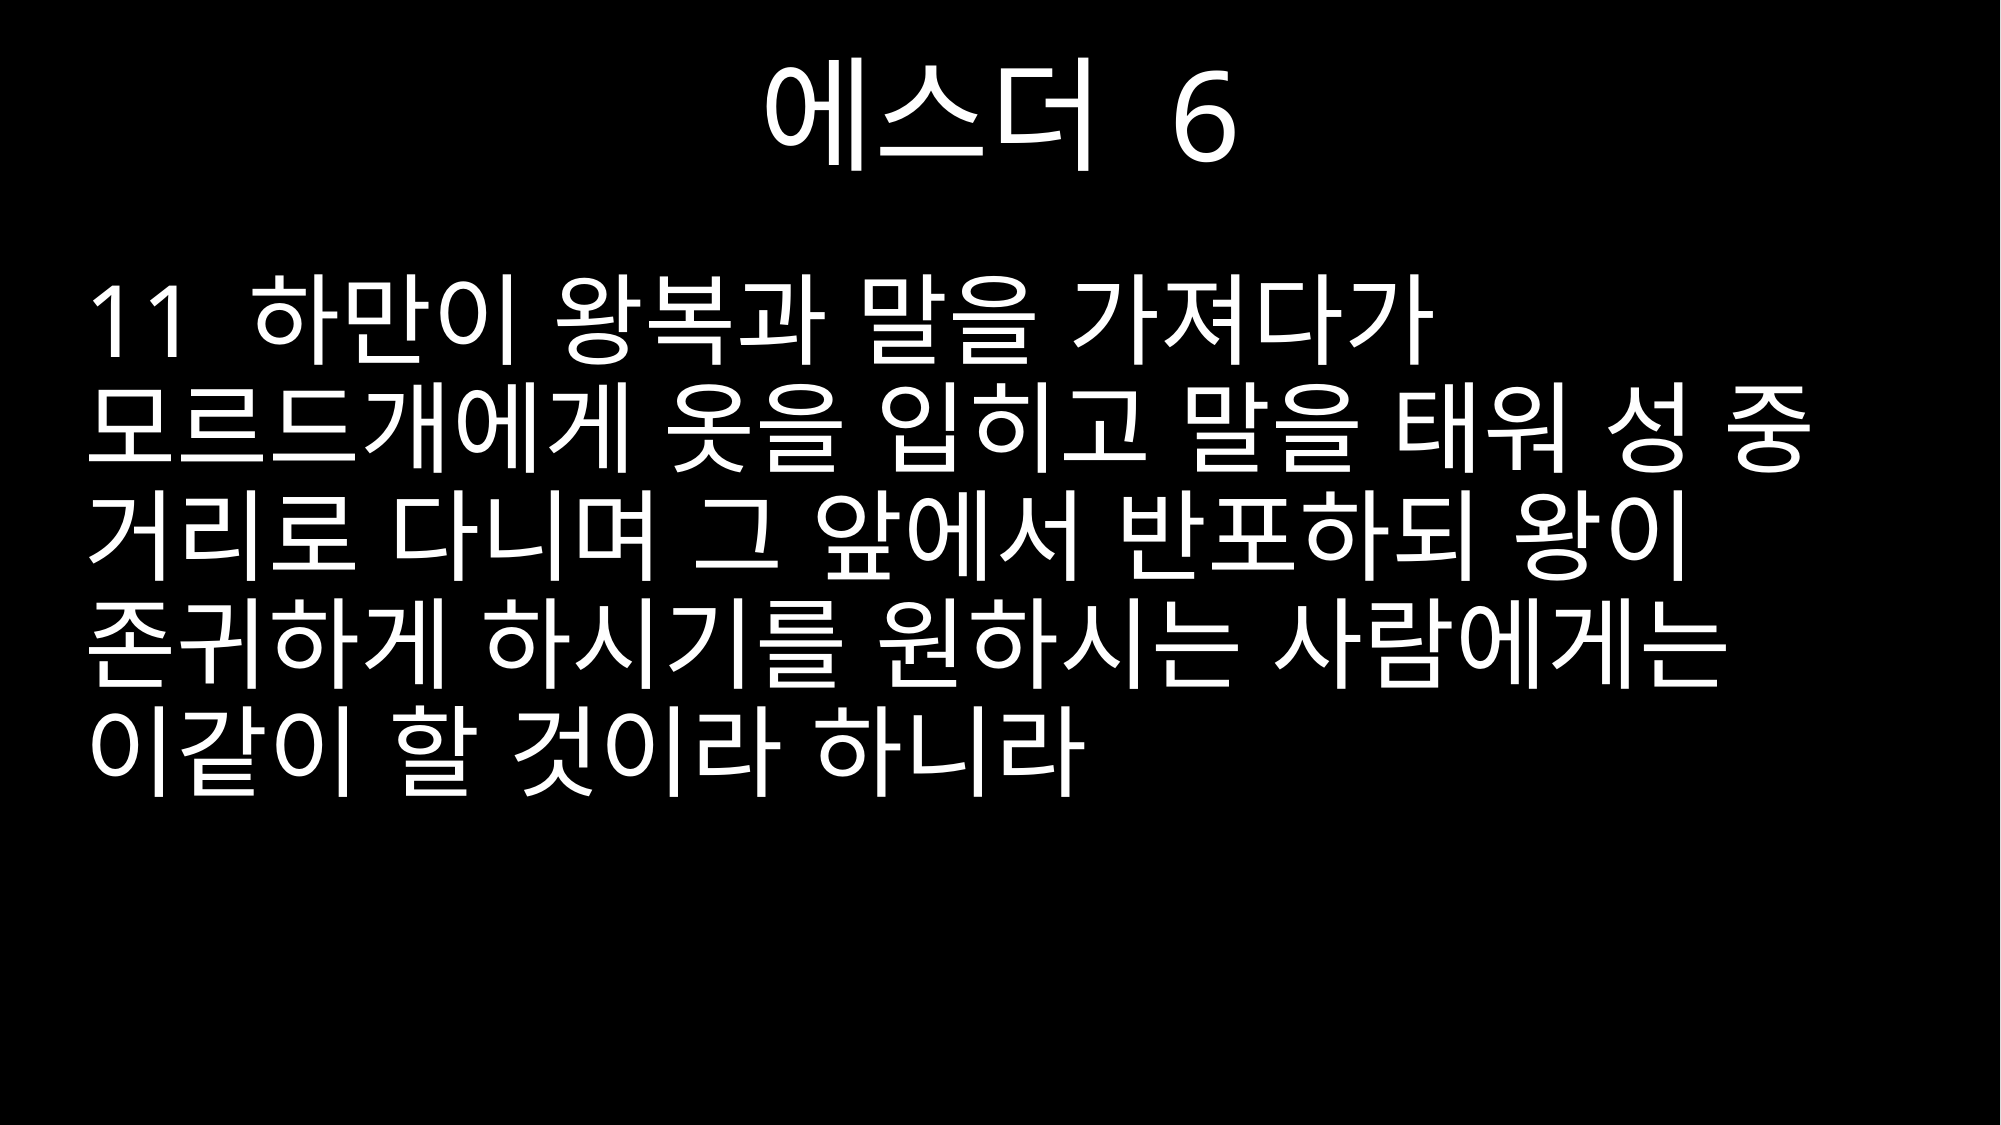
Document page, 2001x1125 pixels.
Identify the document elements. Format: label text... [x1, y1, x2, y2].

picture [0, 0, 2001, 1125]
list 11 하만이 왕복과 말을 가져다가 모르드개에게 옷을 입히고 말을 태워 성 중 거리로 다니며 그 앞에서 반포하되 왕이 존귀하게 하시기를 원하시는 사람에게는 이같이 할 것이라 하니라 [69, 263, 1953, 423]
footer 에스더 6 [0, 32, 2000, 192]
